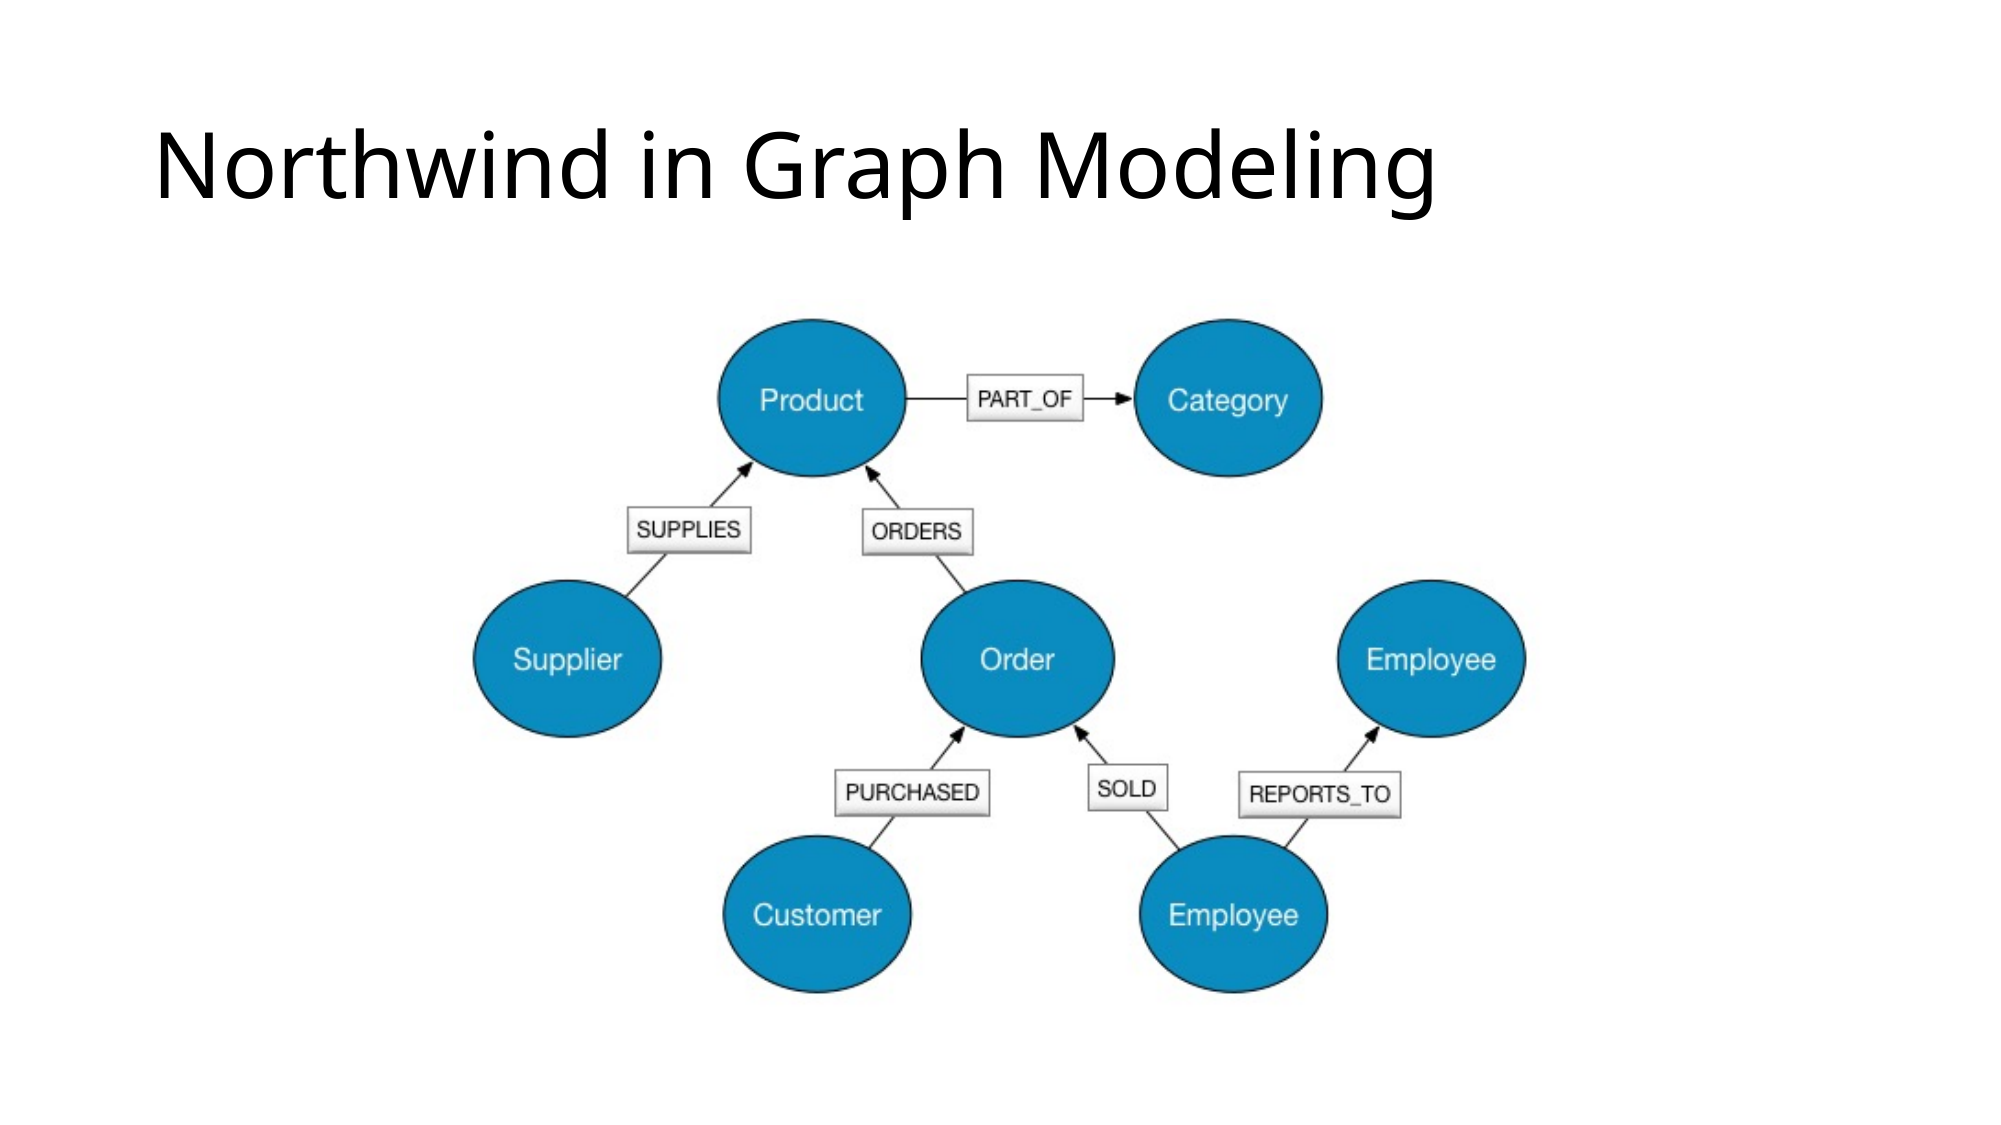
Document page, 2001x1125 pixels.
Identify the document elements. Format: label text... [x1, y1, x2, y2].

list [453, 299, 1547, 1014]
title Northwind in Graph Modeling [137, 59, 1863, 278]
